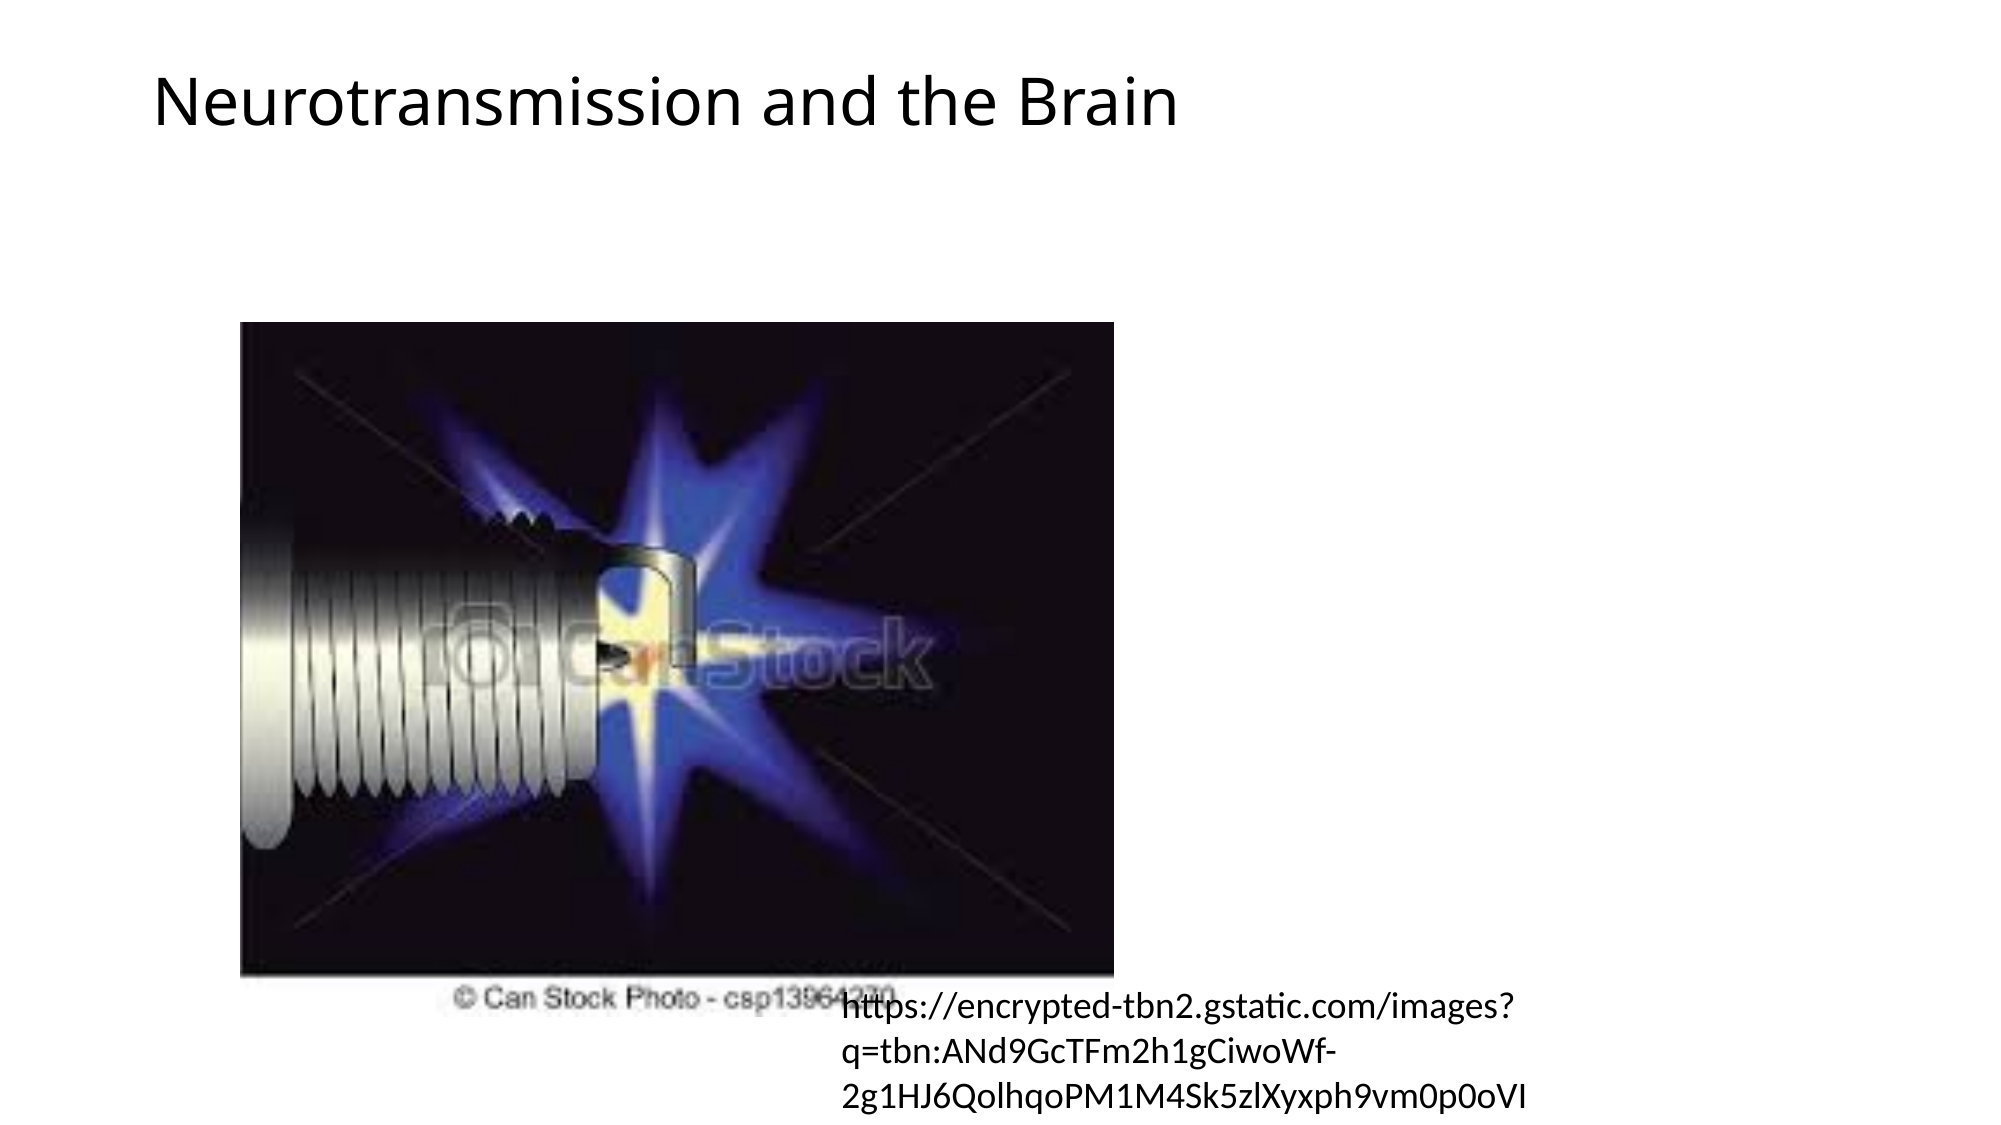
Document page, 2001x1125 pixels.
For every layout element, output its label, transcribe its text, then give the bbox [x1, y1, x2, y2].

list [239, 322, 1114, 1017]
title Neurotransmission and the Brain [137, 59, 1863, 278]
text_box https://encrypted-tbn2.gstatic.com/images?q=tbn:ANd9GcTFm2h1gCiwoWf-2g1HJ6QolhqoPM1M4Sk5zlXyxph9vm0p0oVI [826, 973, 1827, 1124]
